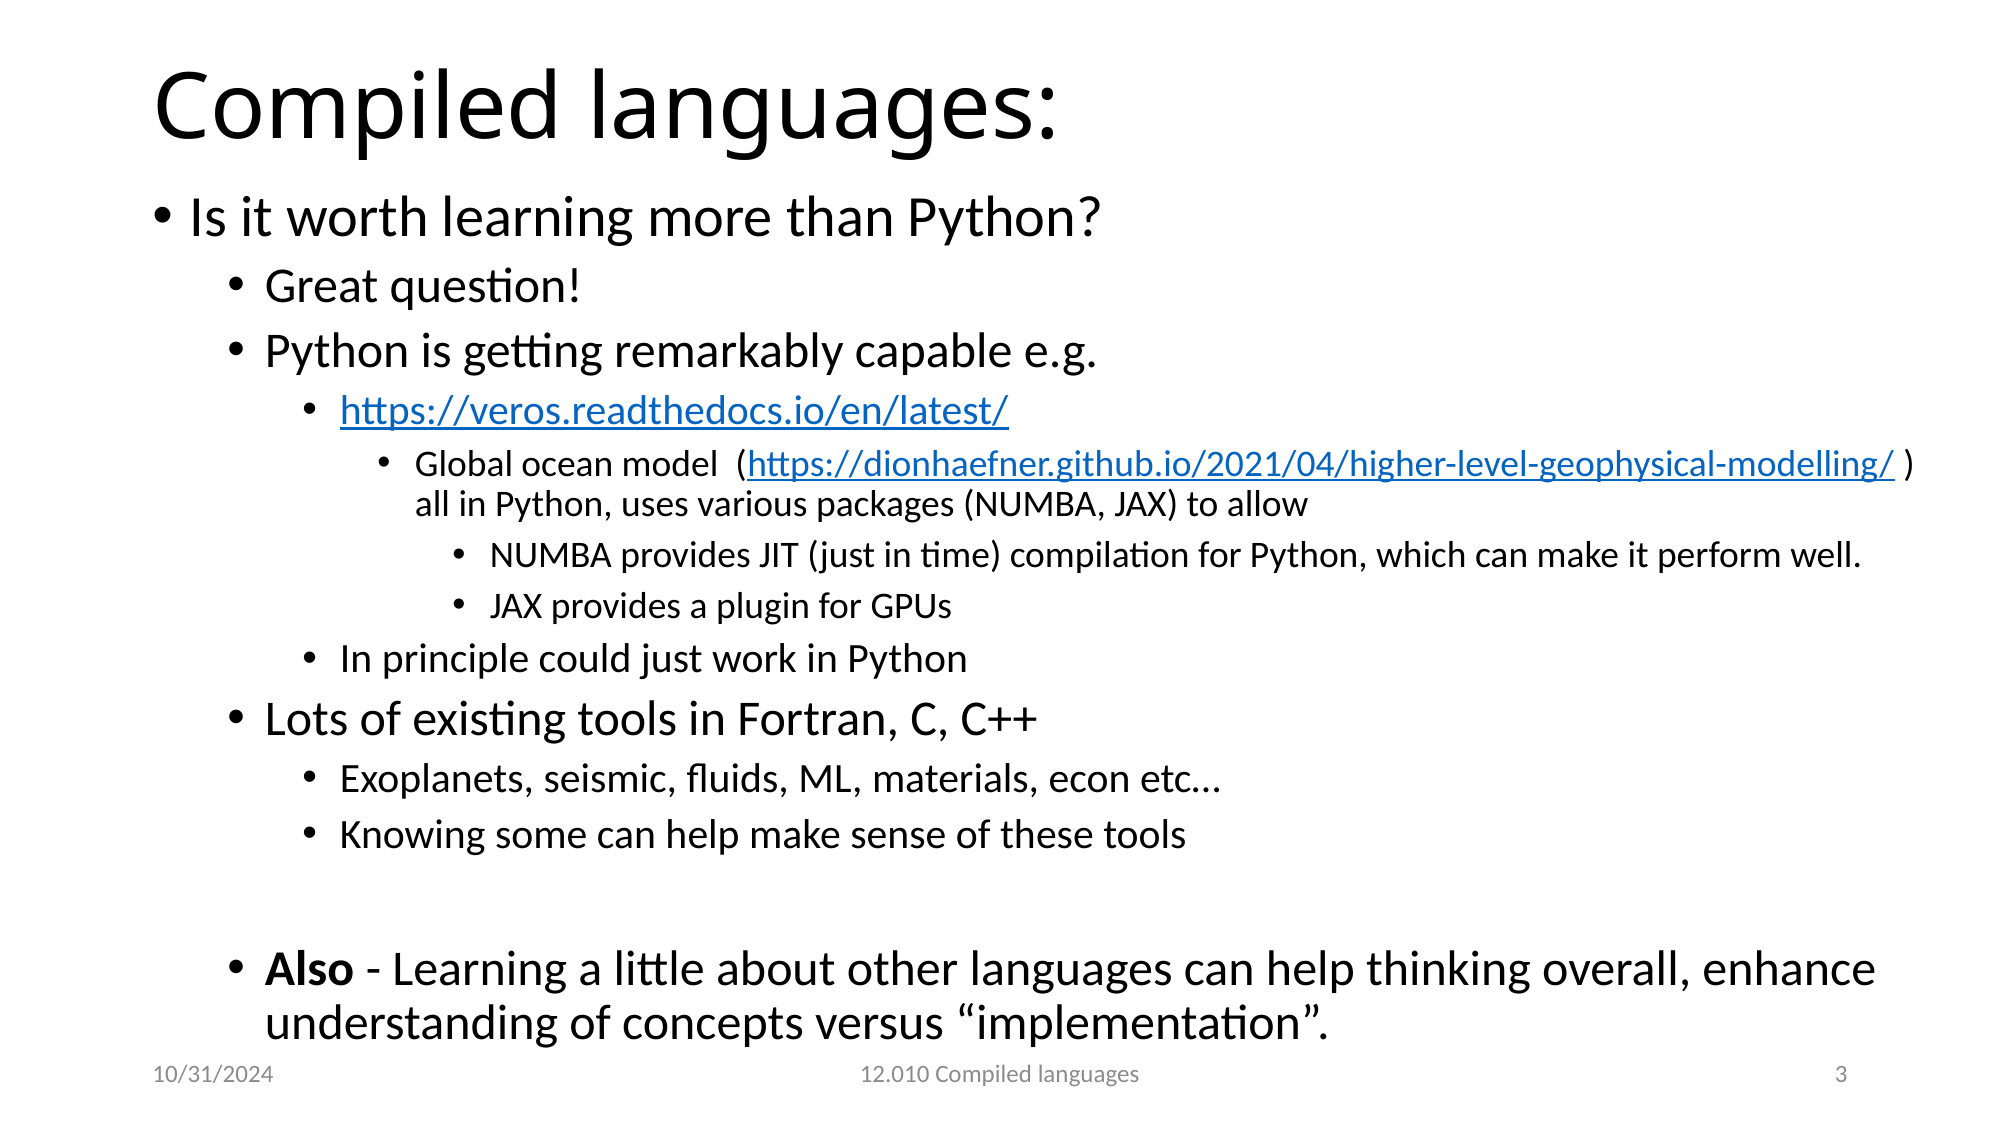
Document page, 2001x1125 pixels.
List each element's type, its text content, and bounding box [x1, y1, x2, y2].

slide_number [137, 1042, 588, 1103]
slide_number 3 [1412, 1042, 1863, 1103]
list Is it worth learning more than Python? Great question! Python is getting remarkably capable e.g. https://veros.readthedocs.io/en/latest/ Global ocean model (https://dionhaefner.github.io/2021/04/higher-level-geophysical-modelling/ ) all in Python, uses various packages (NUMBA, JAX) to allow NUMBA provides JIT (just in time) compilation for Python, which can make it perform well. JAX provides a plugin for GPUs In principle could just work in Python Lots of existing tools in Fortran, C, C++ Exoplanets, seismic, fluids, ML, materials, econ etc… Knowing some can help make sense of these tools Also - Learning a little about other languages can help thinking overall, enhance understanding of concepts versus “implementation”. [137, 178, 1937, 1069]
footer 12.010 Compiled languages [662, 1042, 1338, 1103]
title Compiled languages: [137, 0, 1863, 178]
